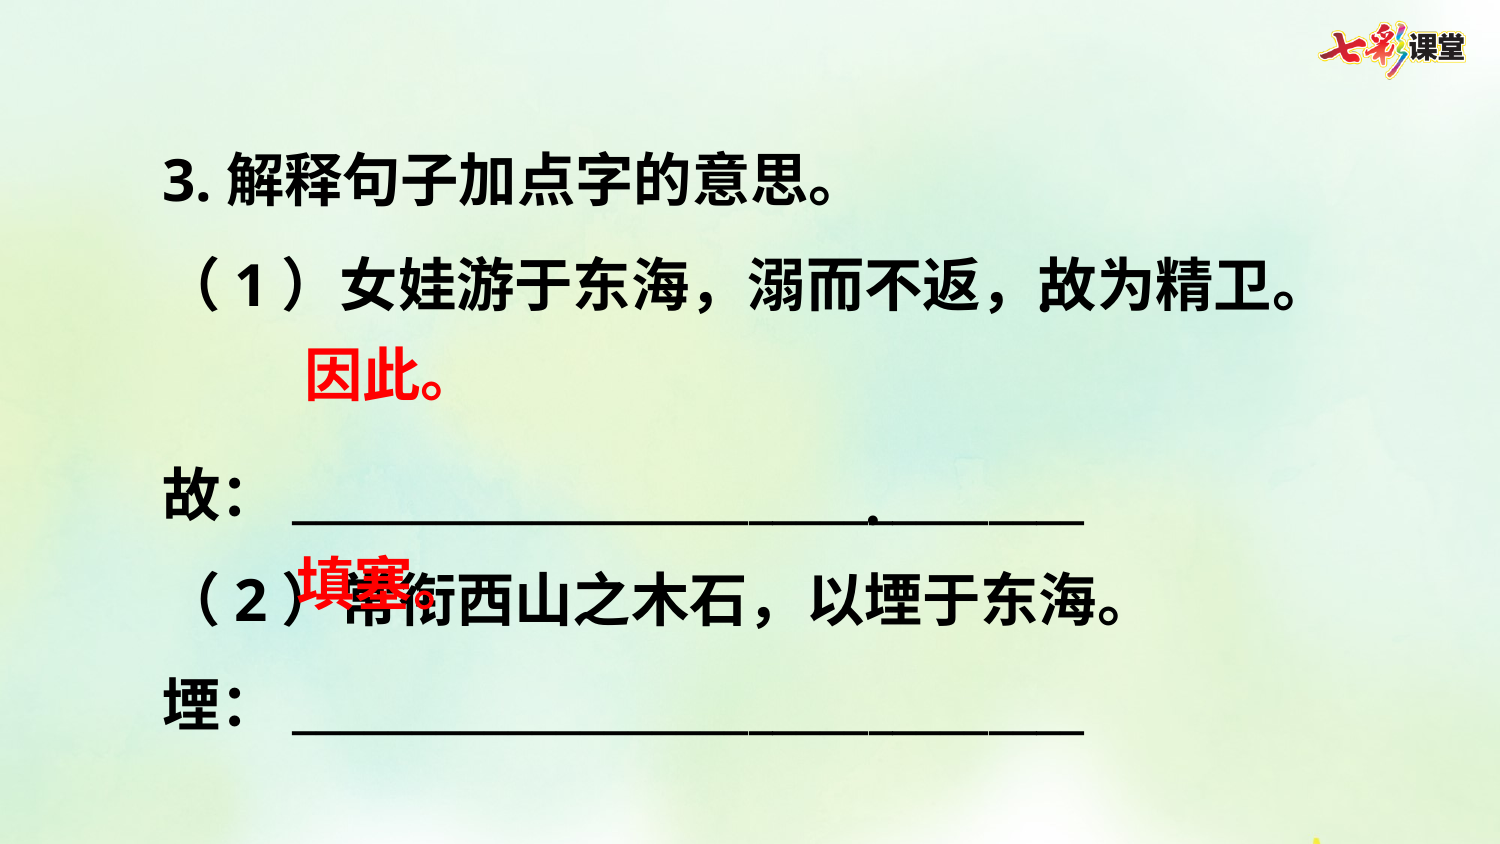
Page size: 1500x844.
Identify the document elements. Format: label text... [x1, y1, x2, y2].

text_box · [1016, 244, 1087, 360]
picture [0, 0, 1500, 844]
text_box 3.解释句子加点字的意思。 （1）女娃游于东海，溺而不返，故为精卫。 故：_________________________________ （2）常衔西山之木石，以堙于东海。 堙：_________________________________ [147, 101, 1345, 746]
text_box 填塞。 [282, 540, 472, 625]
text_box 因此。 [289, 330, 573, 416]
text_box · [844, 457, 916, 573]
